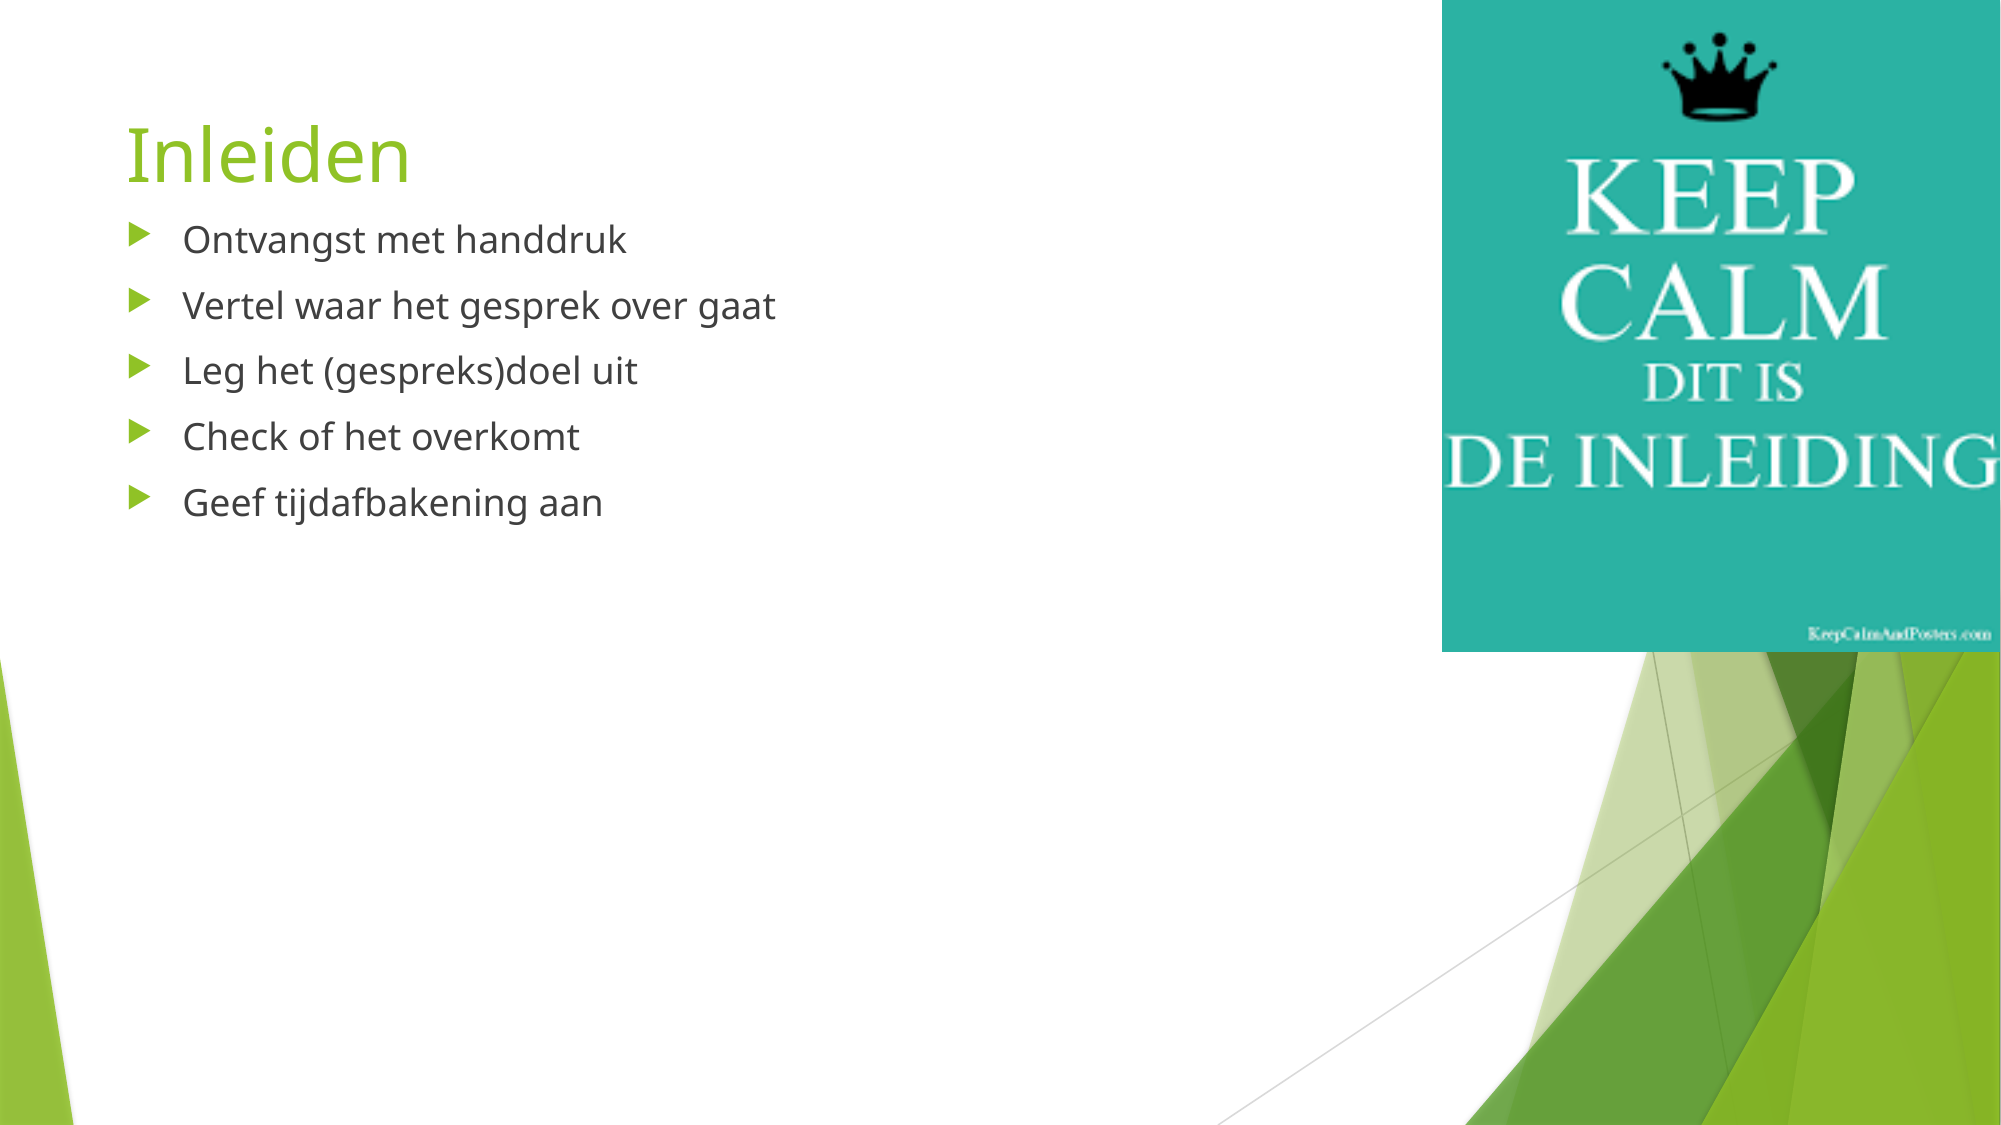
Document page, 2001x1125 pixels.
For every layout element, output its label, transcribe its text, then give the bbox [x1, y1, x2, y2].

picture [1441, 0, 2000, 653]
title Inleiden [111, 99, 1436, 208]
list Ontvangst met handdruk Vertel waar het gesprek over gaat Leg het (gespreks)doel uit Check of het overkomt Geef tijdafbakening aan [111, 208, 1522, 845]
